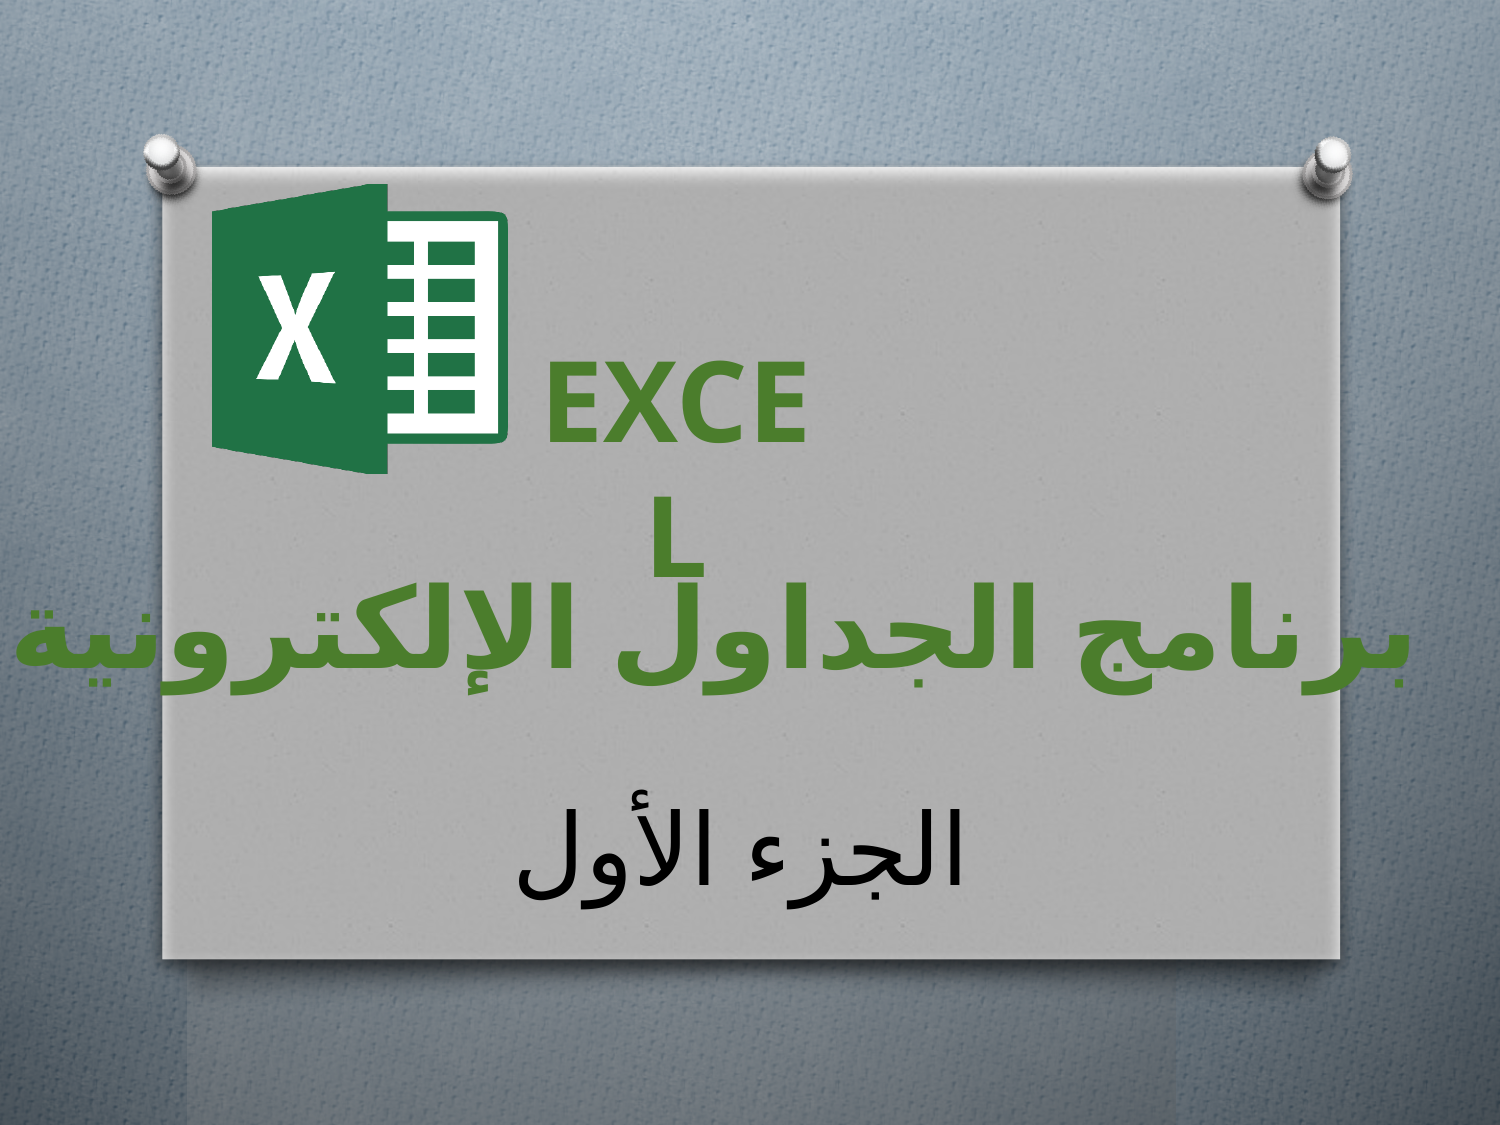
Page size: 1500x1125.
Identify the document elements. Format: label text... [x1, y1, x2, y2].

picture [1274, 109, 1396, 230]
title الجزء الأول [336, 775, 1146, 914]
picture [112, 100, 508, 475]
text_box برنامج الجداول الإلكترونية [0, 548, 1436, 699]
text_box EXCEL [510, 322, 842, 608]
